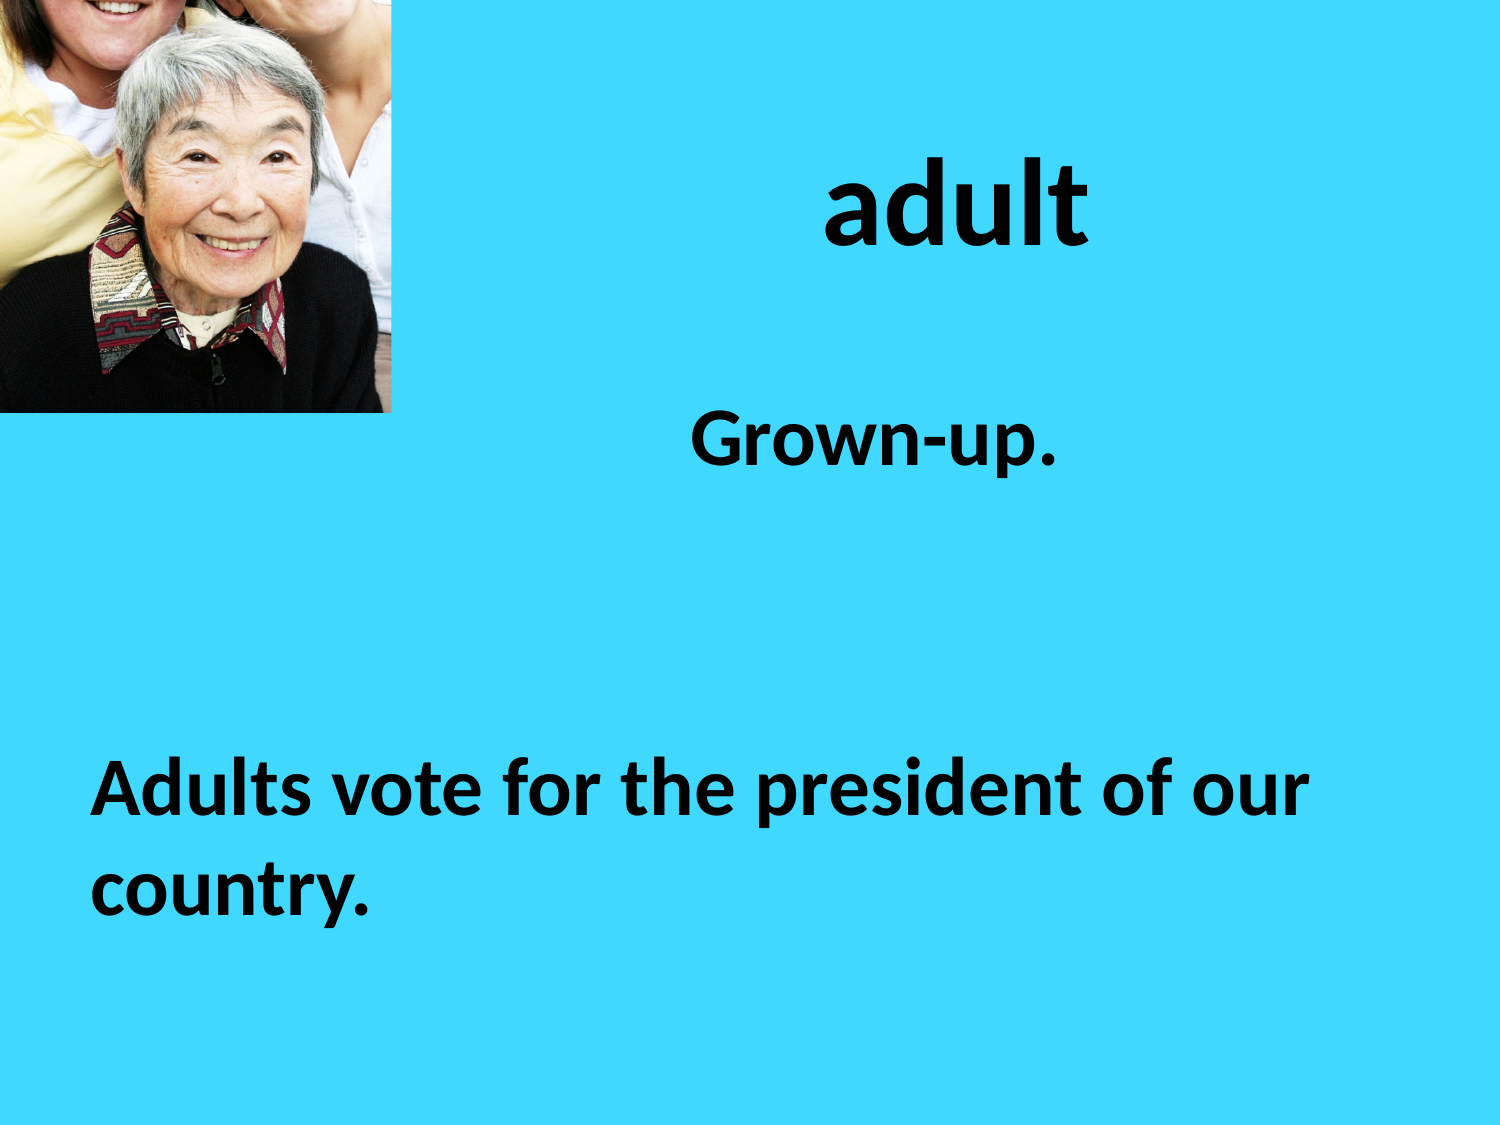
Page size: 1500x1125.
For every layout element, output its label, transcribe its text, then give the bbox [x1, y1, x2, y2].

text_box Adults vote for the president of our country. [74, 724, 1425, 1013]
title adult [537, 75, 1375, 317]
picture [0, 0, 392, 413]
subtitle Grown-up. [675, 375, 1500, 663]
